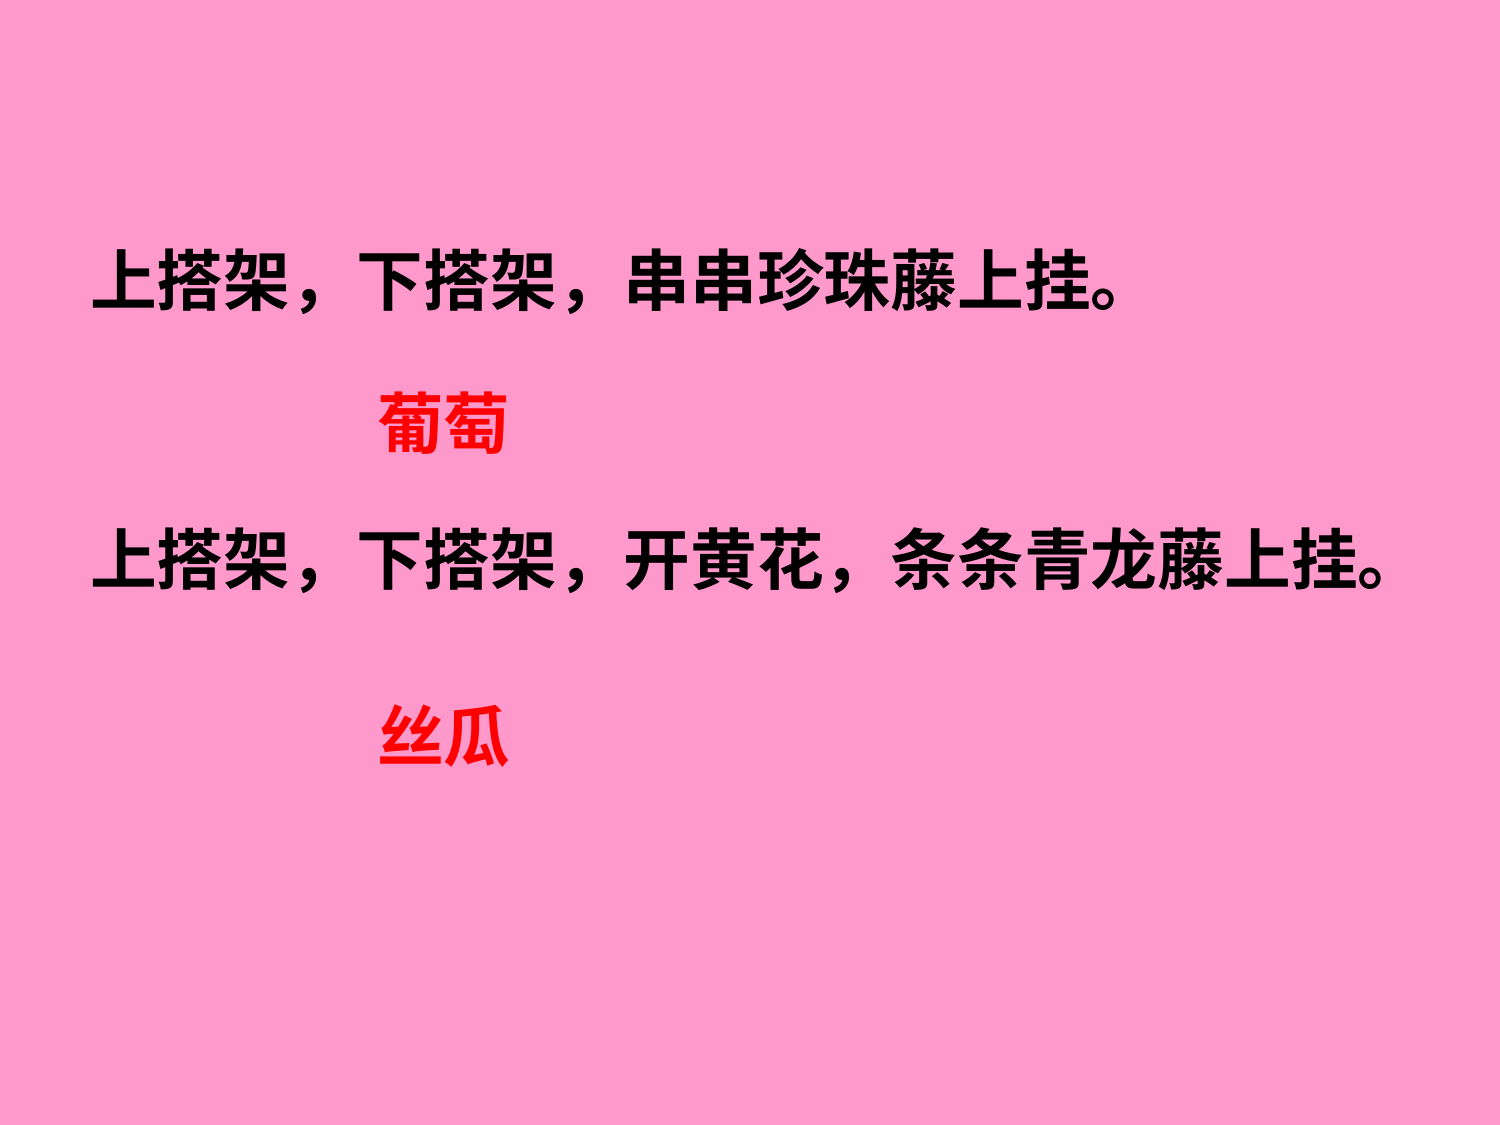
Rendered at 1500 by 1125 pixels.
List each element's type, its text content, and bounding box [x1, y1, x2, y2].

list 上搭架，下搭架，串串珍珠藤上挂。 上搭架，下搭架，开黄花，条条青龙藤上挂。 [74, 137, 1460, 881]
text_box 葡萄 [362, 374, 600, 470]
text_box 丝瓜 [362, 687, 613, 783]
